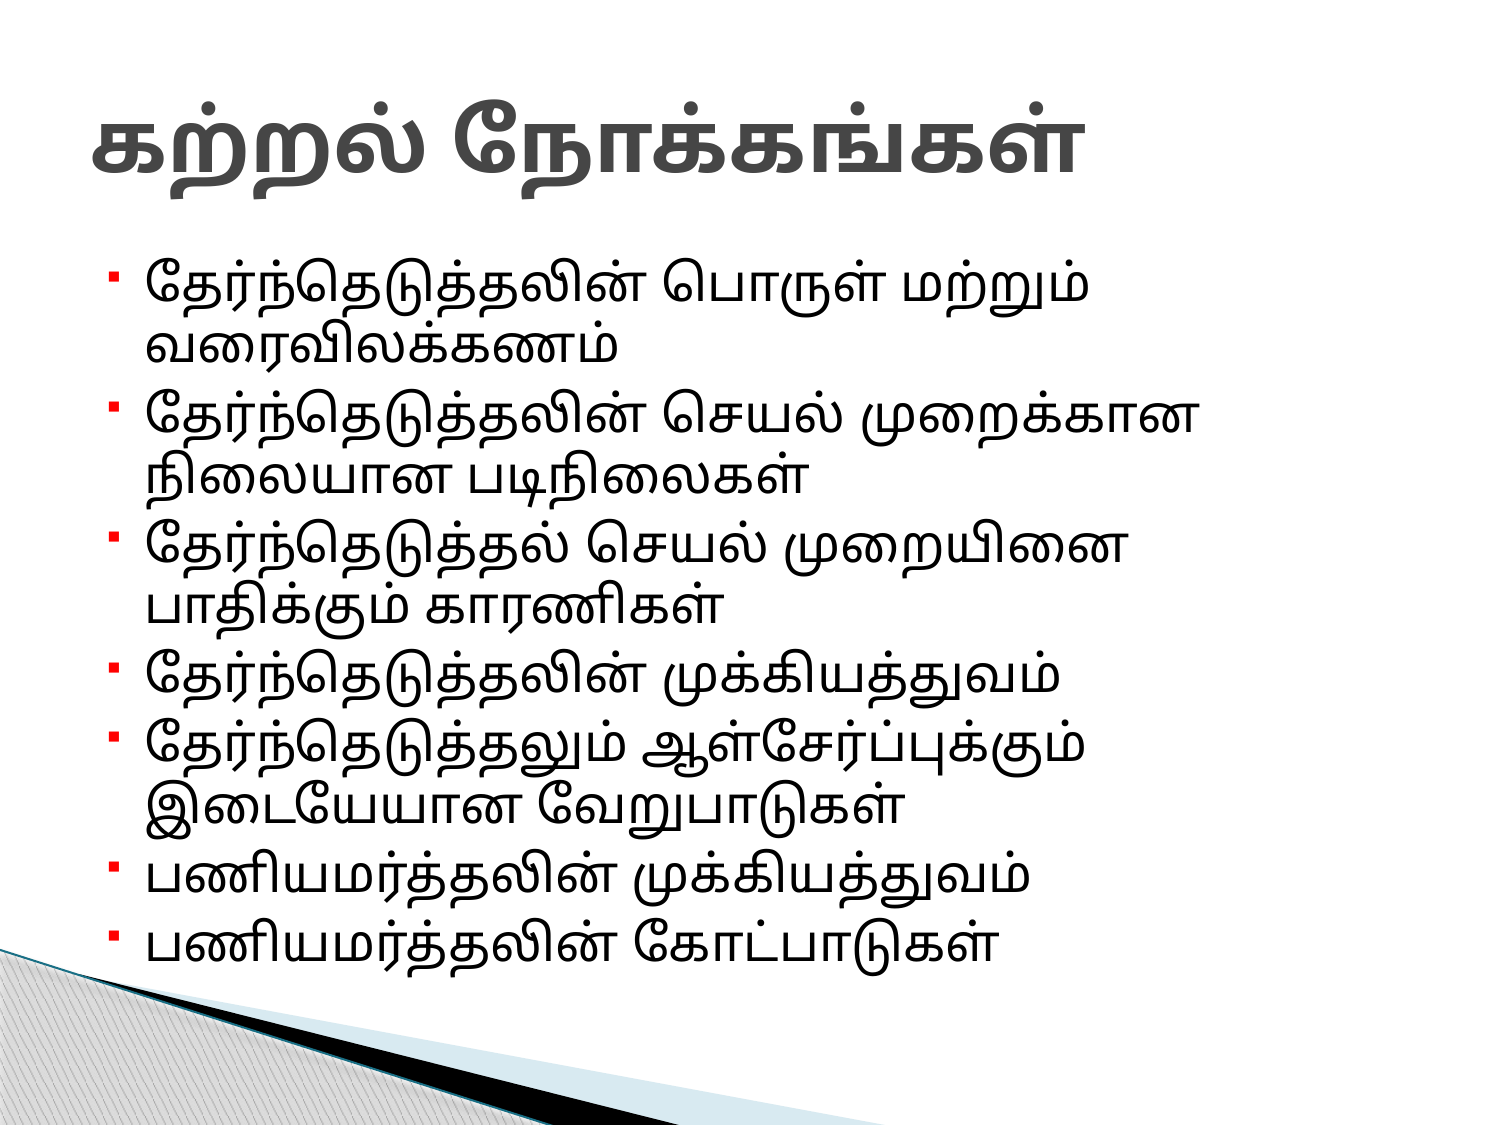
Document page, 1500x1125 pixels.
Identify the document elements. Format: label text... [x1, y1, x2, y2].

title கற்றல் நோக்கங்கள் [75, 45, 1425, 233]
list தேர்ந்தெடுத்தலின் பொருள் மற்றும் வரைவிலக்கணம் தேர்ந்தெடுத்தலின் செயல் முறைக்கான நிலையான படிநிலைகள் தேர்ந்தெடுத்தல் செயல் முறையினை பாதிக்கும் காரணிகள் தேர்ந்தெடுத்தலின் முக்கியத்துவம் தேர்ந்தெடுத்தலும் ஆள்சேர்ப்புக்கும் இடையேயான வேறுபாடுகள் பணியமர்த்தலின் முக்கியத்துவம் பணியமர்த்தலின் கோட்பாடுகள் [75, 243, 1425, 986]
